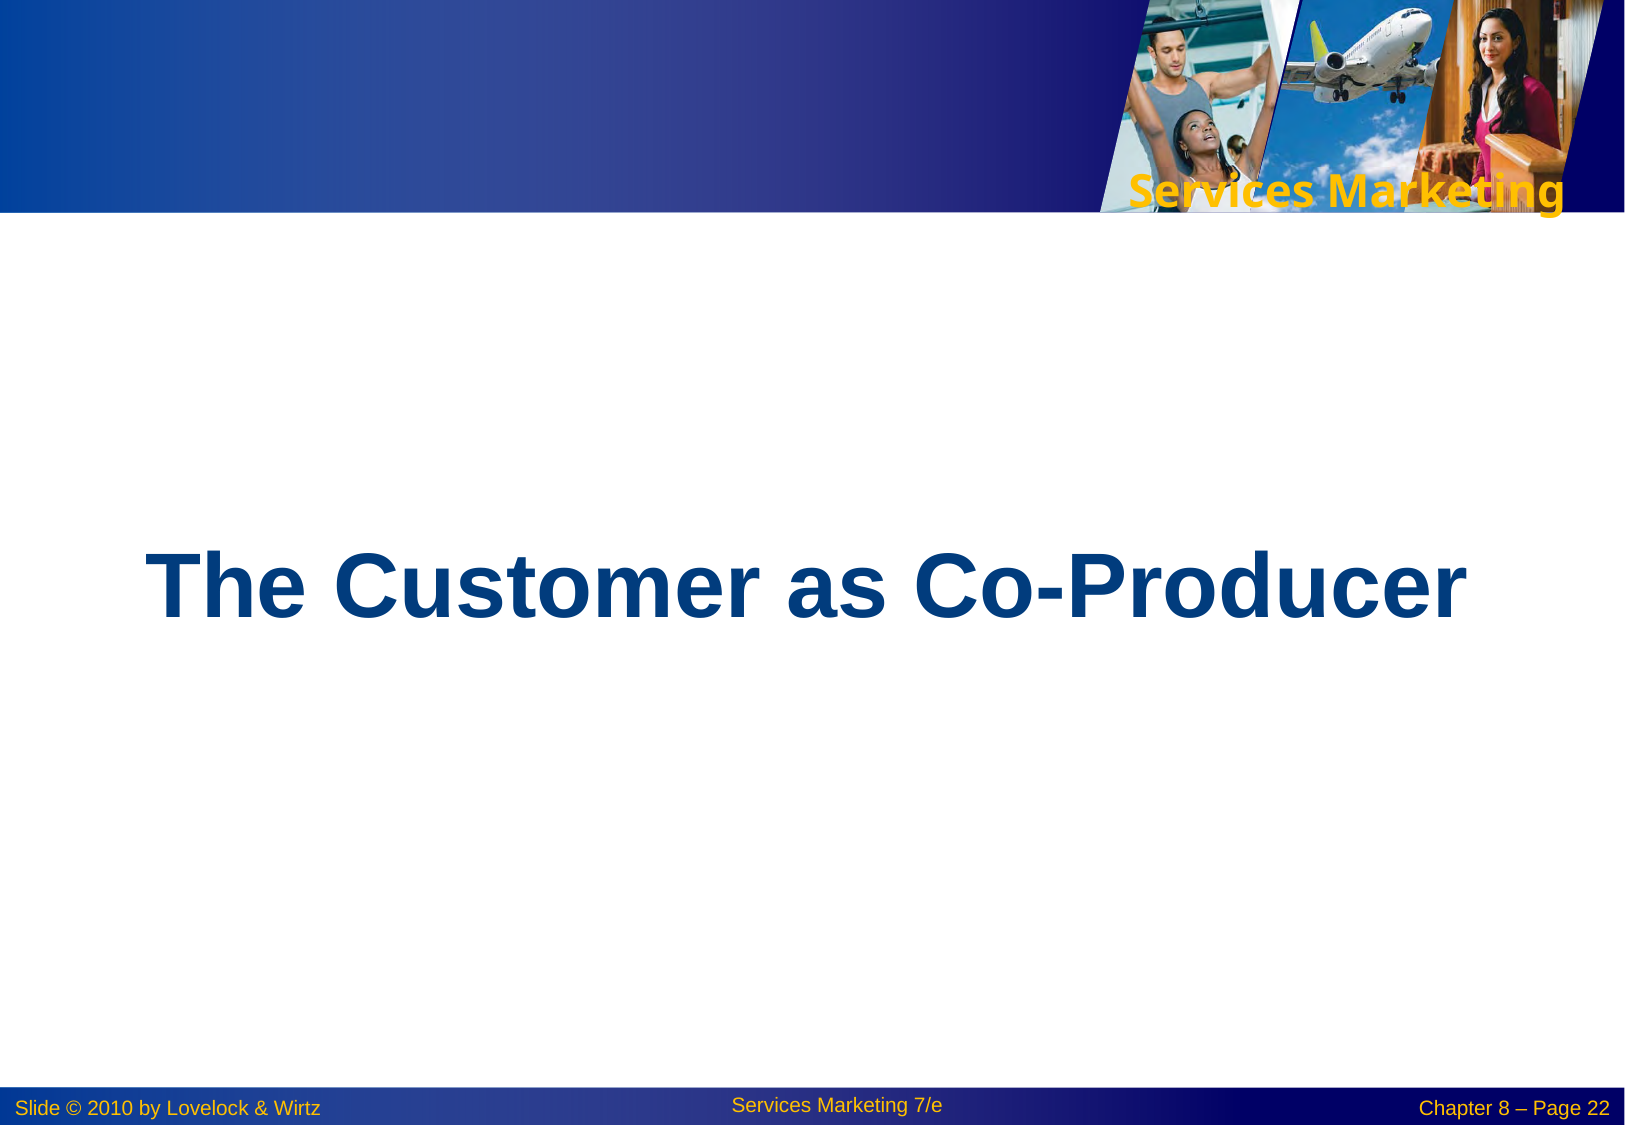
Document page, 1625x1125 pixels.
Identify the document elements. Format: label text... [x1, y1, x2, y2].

picture [1546, 187, 1556, 202]
picture [1162, 186, 1172, 192]
picture [1100, 0, 1604, 213]
text_box The Customer as Co-Producer [115, 410, 1500, 740]
